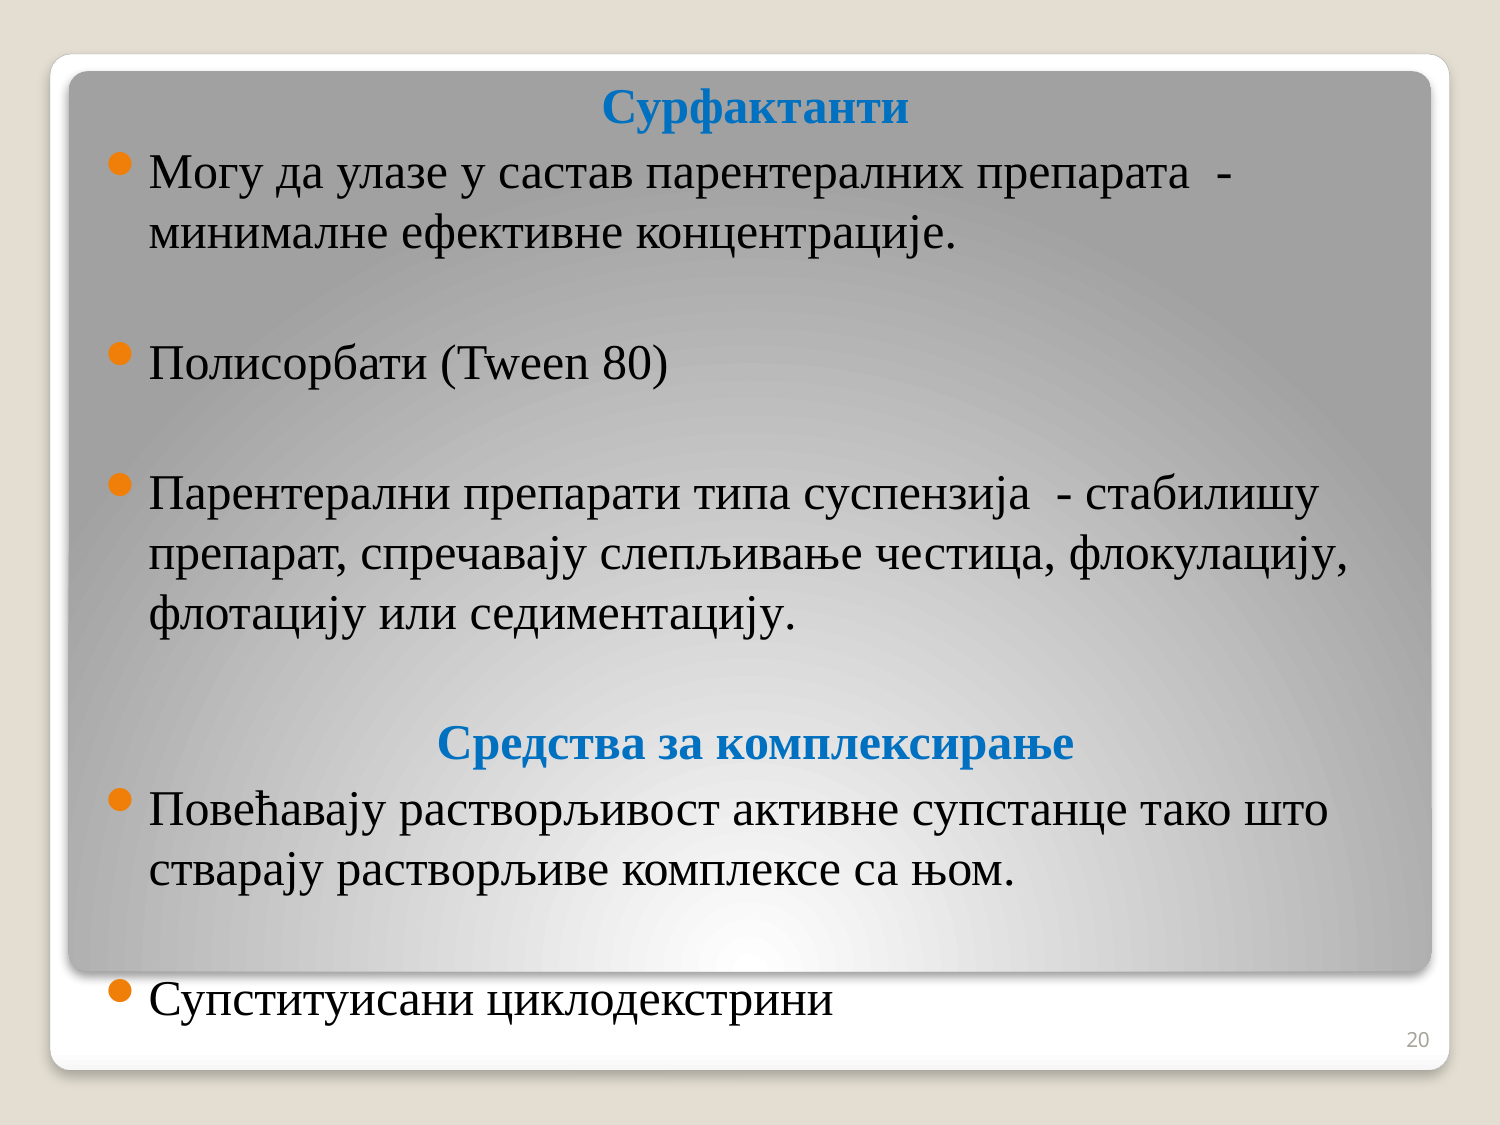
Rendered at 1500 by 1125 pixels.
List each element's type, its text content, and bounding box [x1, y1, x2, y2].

list Сурфактанти Могу да улазе у састав парентералних препарата -минималне ефективне концентрације. Полисорбати (Tween 80) Парентерални препарати типа суспензија - стабилишу препарат, спречавају слепљивање честица, флокулацију, флотацију или седиментацију. Средства за комплексирање Повећавају растворљивост активне супстанце тако што стварају растворљиве комплексе са њом. Супституисани циклодекстрини [75, 58, 1434, 1063]
slide_number 20 [1369, 1002, 1445, 1063]
